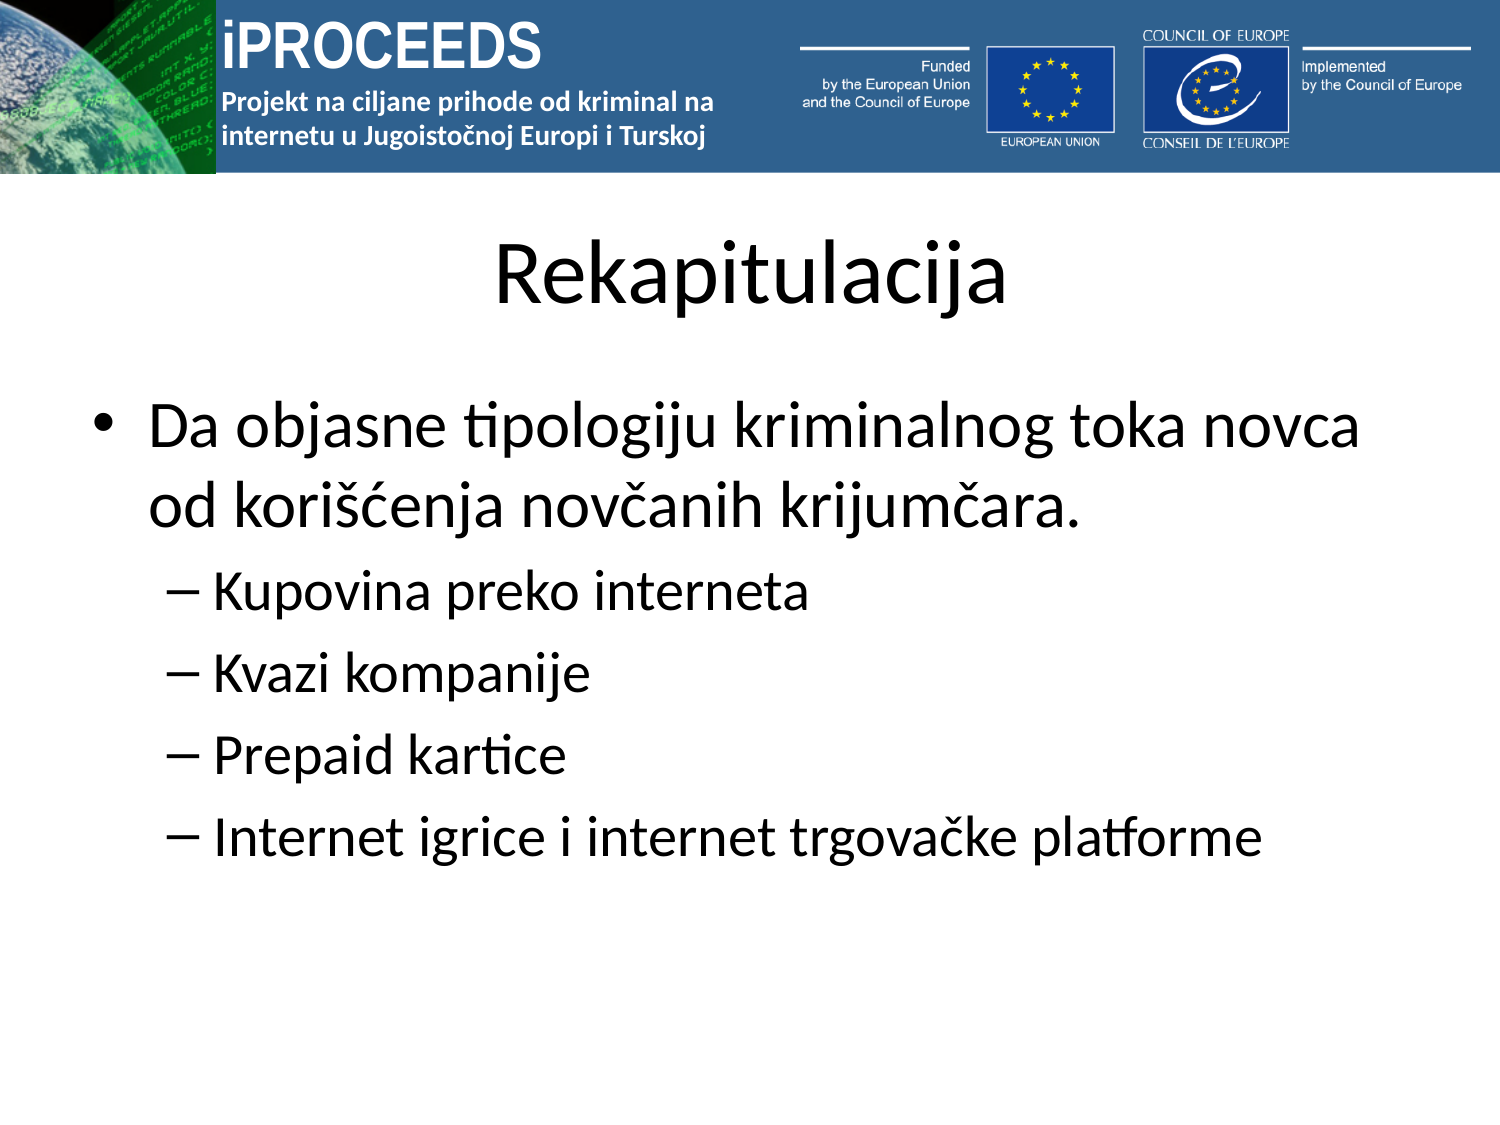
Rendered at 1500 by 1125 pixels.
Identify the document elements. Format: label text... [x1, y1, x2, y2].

picture [0, 0, 216, 174]
title Rekapitulacija [76, 172, 1428, 361]
list Da objasne tipologiju kriminalnog toka novca od korišćenja novčanih krijumčara. Kupovina preko interneta Kvazi kompanije Prepaid kartice Internet igrice i internet trgovačke platforme [76, 373, 1428, 1017]
picture [800, 30, 1471, 148]
